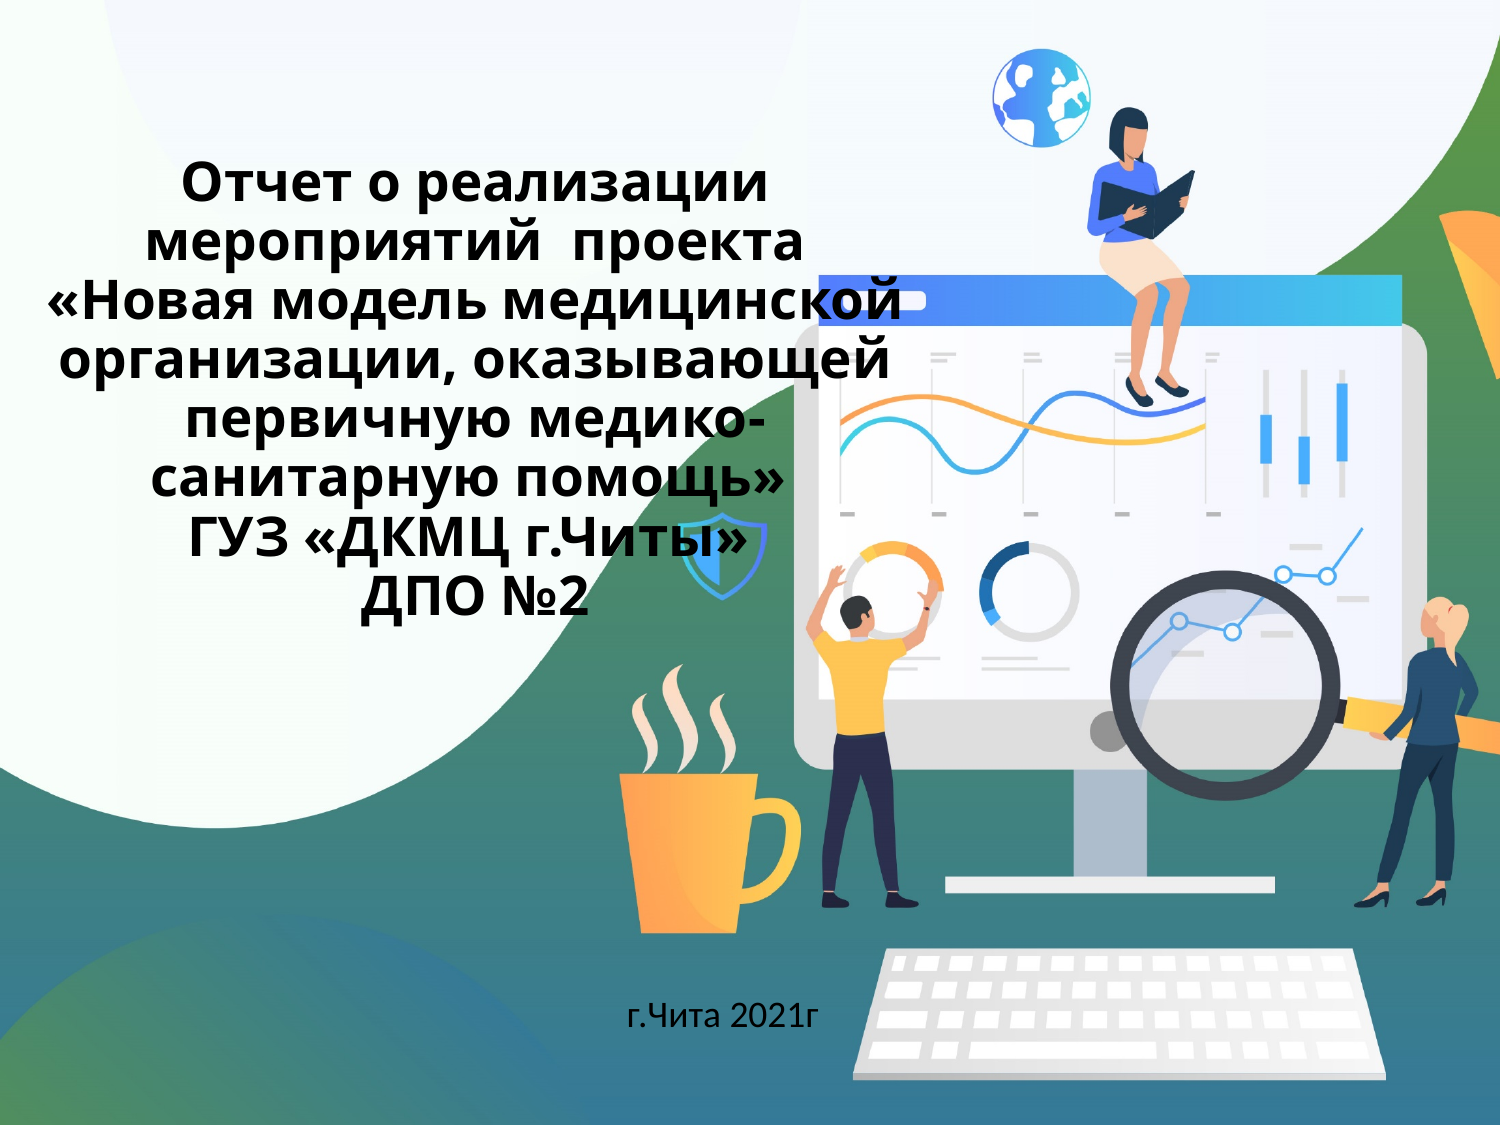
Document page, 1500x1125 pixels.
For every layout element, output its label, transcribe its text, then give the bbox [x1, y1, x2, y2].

text_box г.Чита 2021г [612, 983, 864, 1043]
title Отчет о реализации мероприятий проекта «Новая модель медицинской организации, оказывающей первичную медико-санитарную помощь» ГУЗ «ДКМЦ г.Читы» ДПО №2 [22, 95, 929, 635]
picture [0, 0, 1500, 1125]
